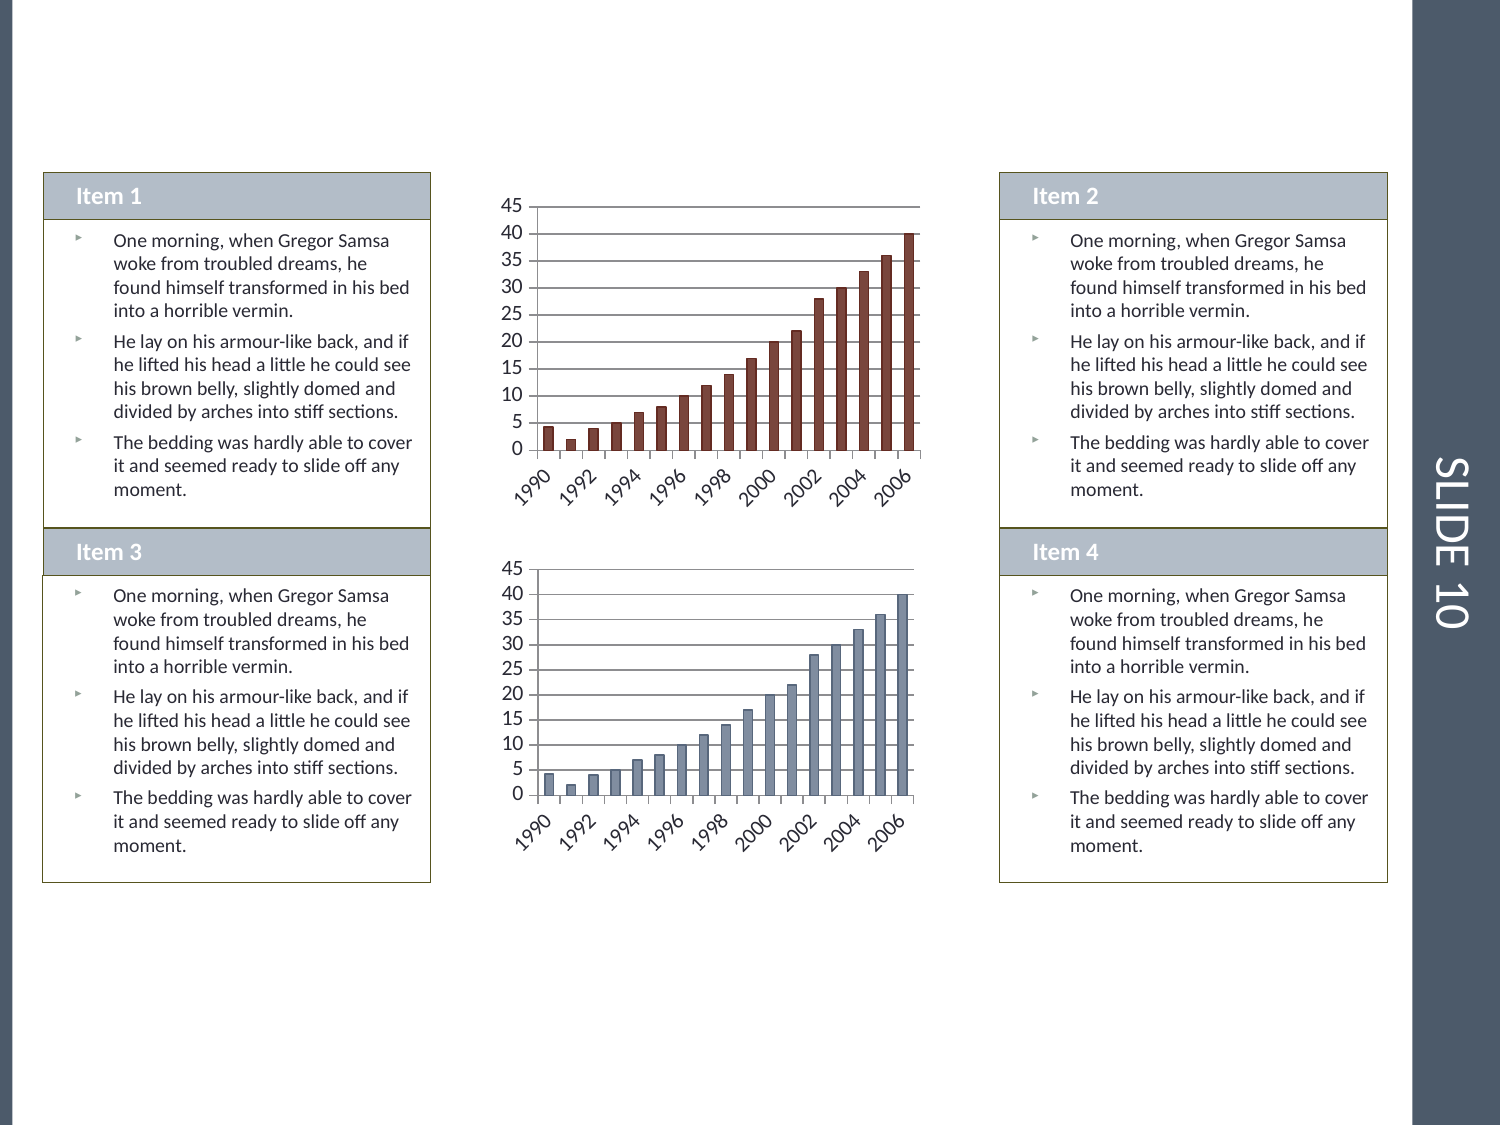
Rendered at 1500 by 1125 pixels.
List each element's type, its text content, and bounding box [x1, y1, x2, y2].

chart [492, 551, 923, 865]
text_box One morning, when Gregor Samsa woke from troubled dreams, he found himself transformed in his bed into a horrible vermin. He lay on his armour-like back, and if he lifted his head a little he could see his brown belly, slightly domed and divided by arches into stiff sections. The bedding was hardly able to cover it and seemed ready to slide off any moment. [42, 575, 431, 883]
text_box Item 3 [43, 528, 431, 576]
text_box One morning, when Gregor Samsa woke from troubled dreams, he found himself transformed in his bed into a horrible vermin. He lay on his armour-like back, and if he lifted his head a little he could see his brown belly, slightly domed and divided by arches into stiff sections. The bedding was hardly able to cover it and seemed ready to slide off any moment. [43, 220, 431, 528]
text_box One morning, when Gregor Samsa woke from troubled dreams, he found himself transformed in his bed into a horrible vermin. He lay on his armour-like back, and if he lifted his head a little he could see his brown belly, slightly domed and divided by arches into stiff sections. The bedding was hardly able to cover it and seemed ready to slide off any moment. [999, 576, 1388, 883]
text_box Item 2 [999, 172, 1388, 220]
chart [491, 188, 930, 520]
text_box Item 1 [43, 172, 431, 220]
title Slide 10 [1412, 62, 1500, 1025]
text_box Item 4 [999, 528, 1388, 576]
text_box One morning, when Gregor Samsa woke from troubled dreams, he found himself transformed in his bed into a horrible vermin. He lay on his armour-like back, and if he lifted his head a little he could see his brown belly, slightly domed and divided by arches into stiff sections. The bedding was hardly able to cover it and seemed ready to slide off any moment. [999, 220, 1388, 528]
